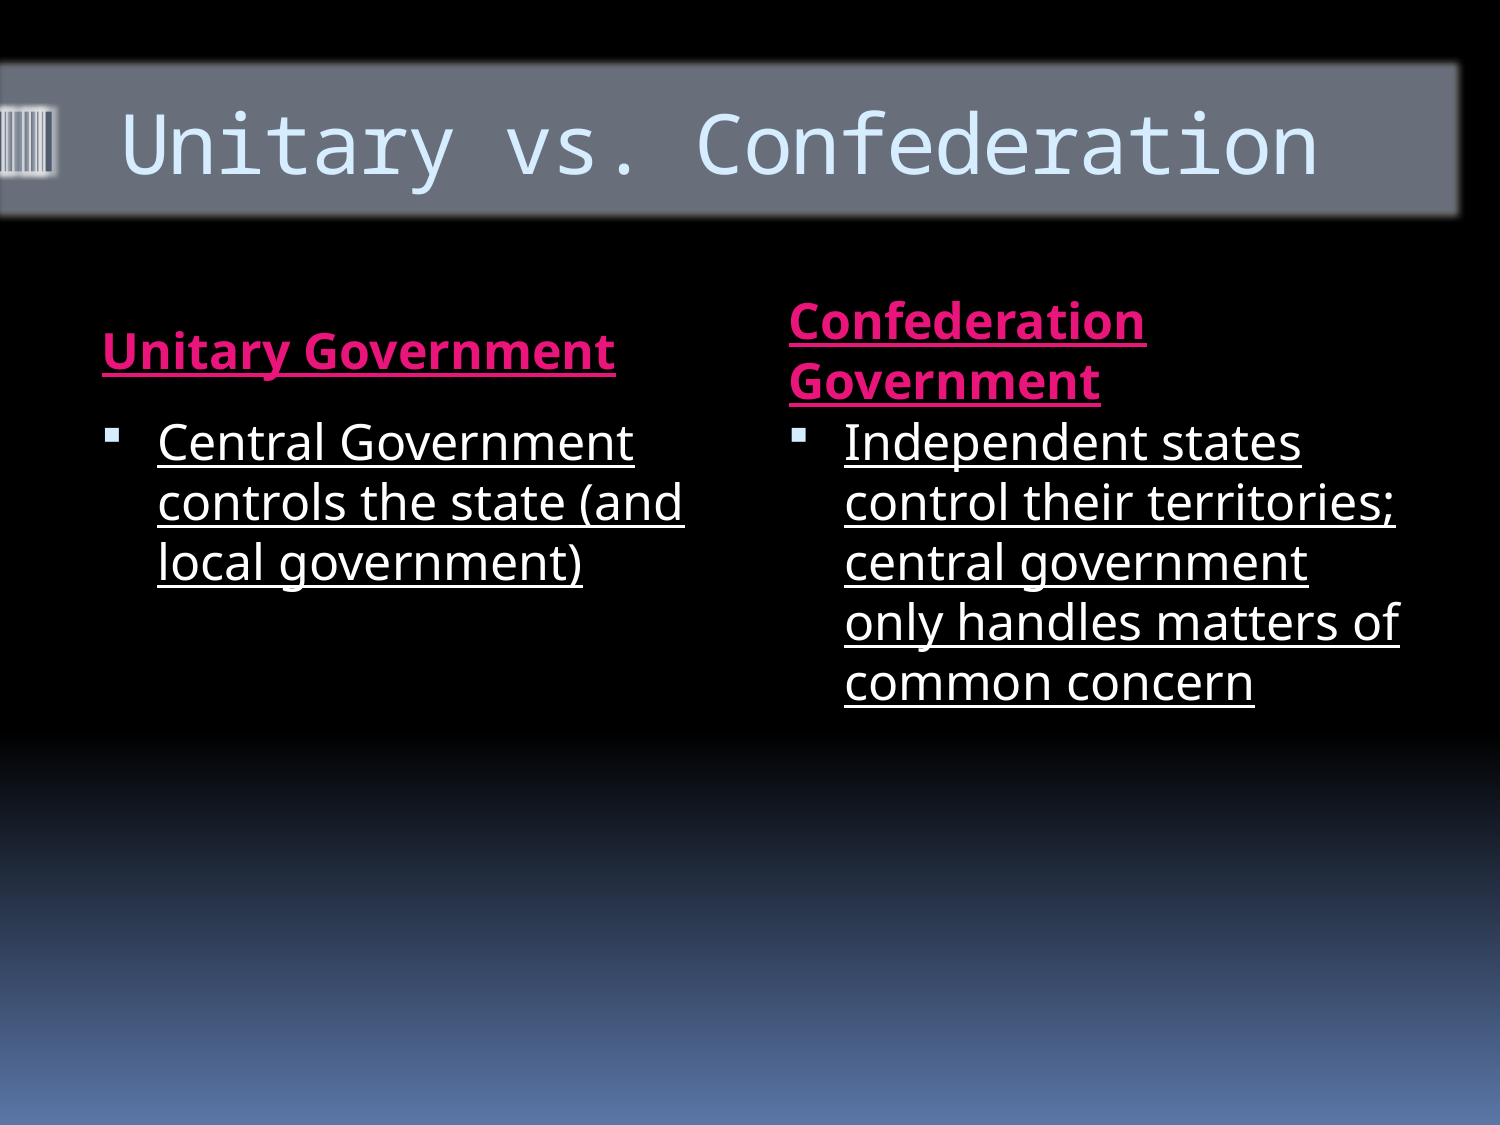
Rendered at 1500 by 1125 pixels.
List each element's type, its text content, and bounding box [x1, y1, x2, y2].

list Unitary Government [75, 296, 738, 402]
title Unitary vs. Confederation [82, 83, 1358, 234]
list Confederation Government [761, 296, 1425, 402]
list Central Government controls the state (and local government) [75, 403, 738, 1053]
list Independent states control their territories; central government only handles matters of common concern [761, 403, 1425, 1053]
